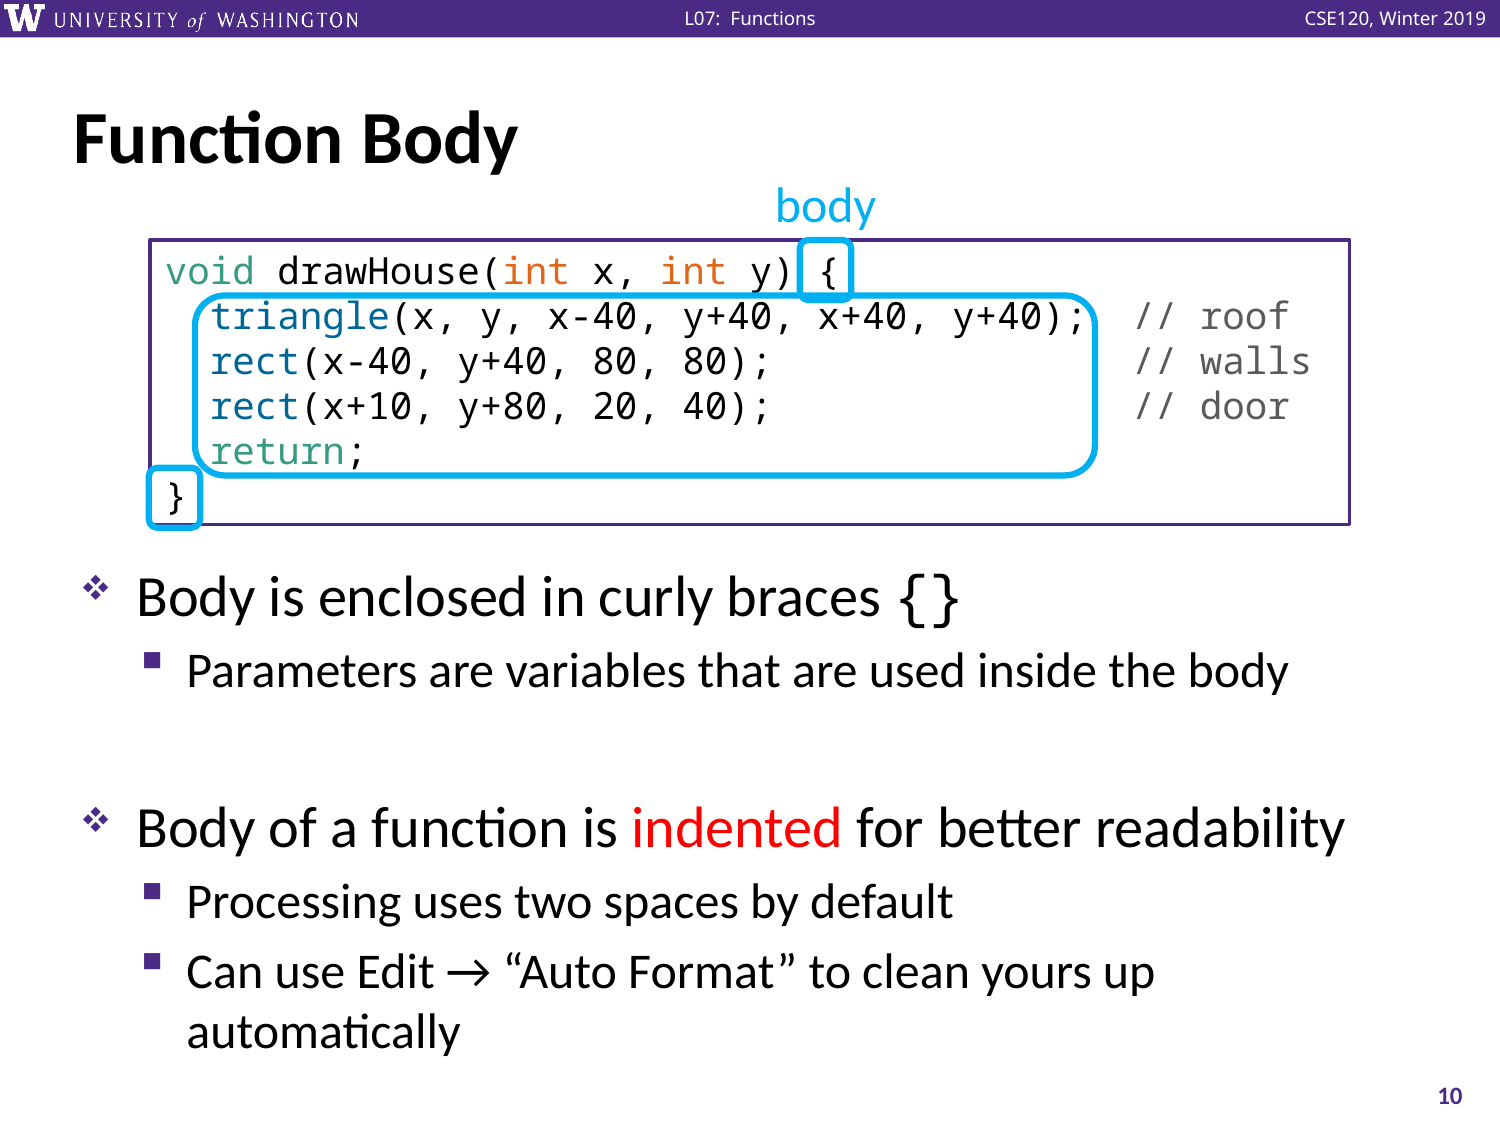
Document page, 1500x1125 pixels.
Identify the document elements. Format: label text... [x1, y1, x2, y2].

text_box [28, 150, 1078, 995]
text_box void drawHouse(int x, int y) { triangle(x, y, x-40, y+40, x+40, y+40); // roof rect(x-40, y+40, 80, 80); // walls rect(x+10, y+80, 20, 40); // door return; } [1082, 239, 1350, 525]
slide_number 10 [1400, 1065, 1500, 1125]
list Body is enclosed in curly braces {} Parameters are variables that are used inside the body Body of a function is indented for better readability Processing uses two spaces by default Can use Edit → “Auto Format” to clean yours up automatically [64, 223, 1438, 1040]
text_box [1082, 300, 1095, 470]
title Function Body [58, 71, 1438, 197]
picture [4, 4, 358, 32]
